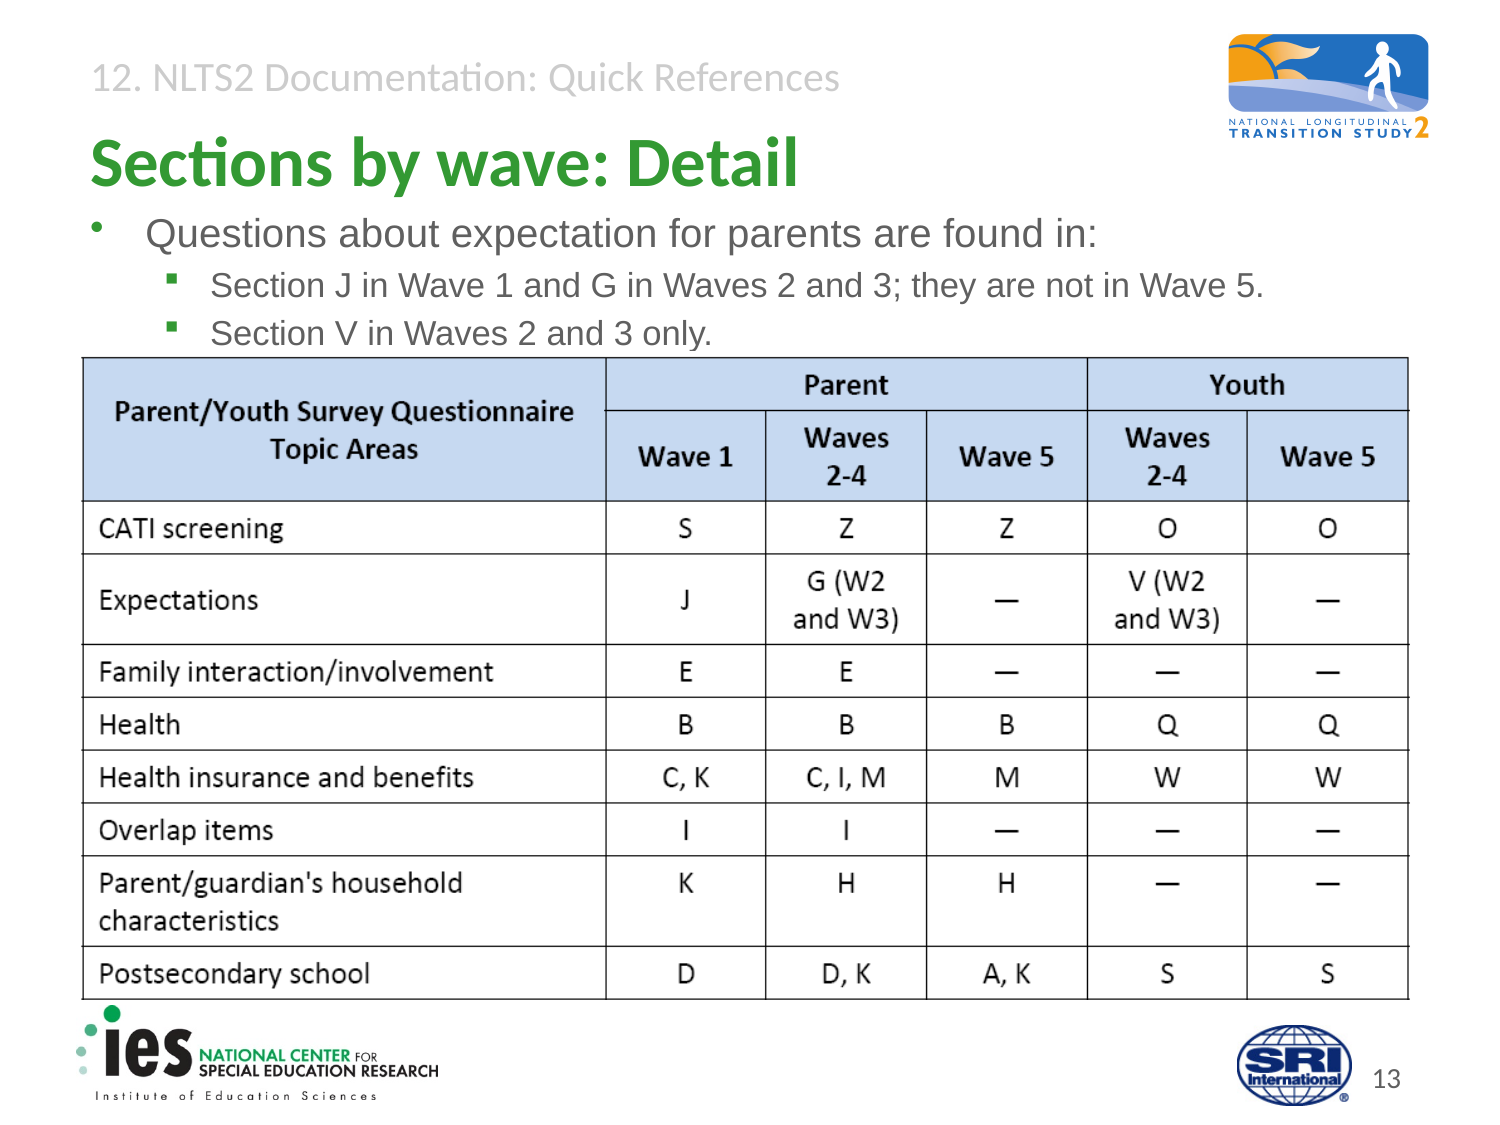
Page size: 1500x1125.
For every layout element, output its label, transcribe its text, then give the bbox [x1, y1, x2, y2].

picture [74, 351, 1426, 1001]
list Questions about expectation for parents are found in: Section J in Wave 1 and G in Waves 2 and 3; they are not in Wave 5. Section V in Waves 2 and 3 only. [74, 199, 1426, 351]
picture [1237, 1025, 1352, 1106]
picture [76, 1005, 438, 1100]
slide_number 12 [1312, 1051, 1417, 1125]
title Sections by wave: Detail [74, 90, 1426, 199]
